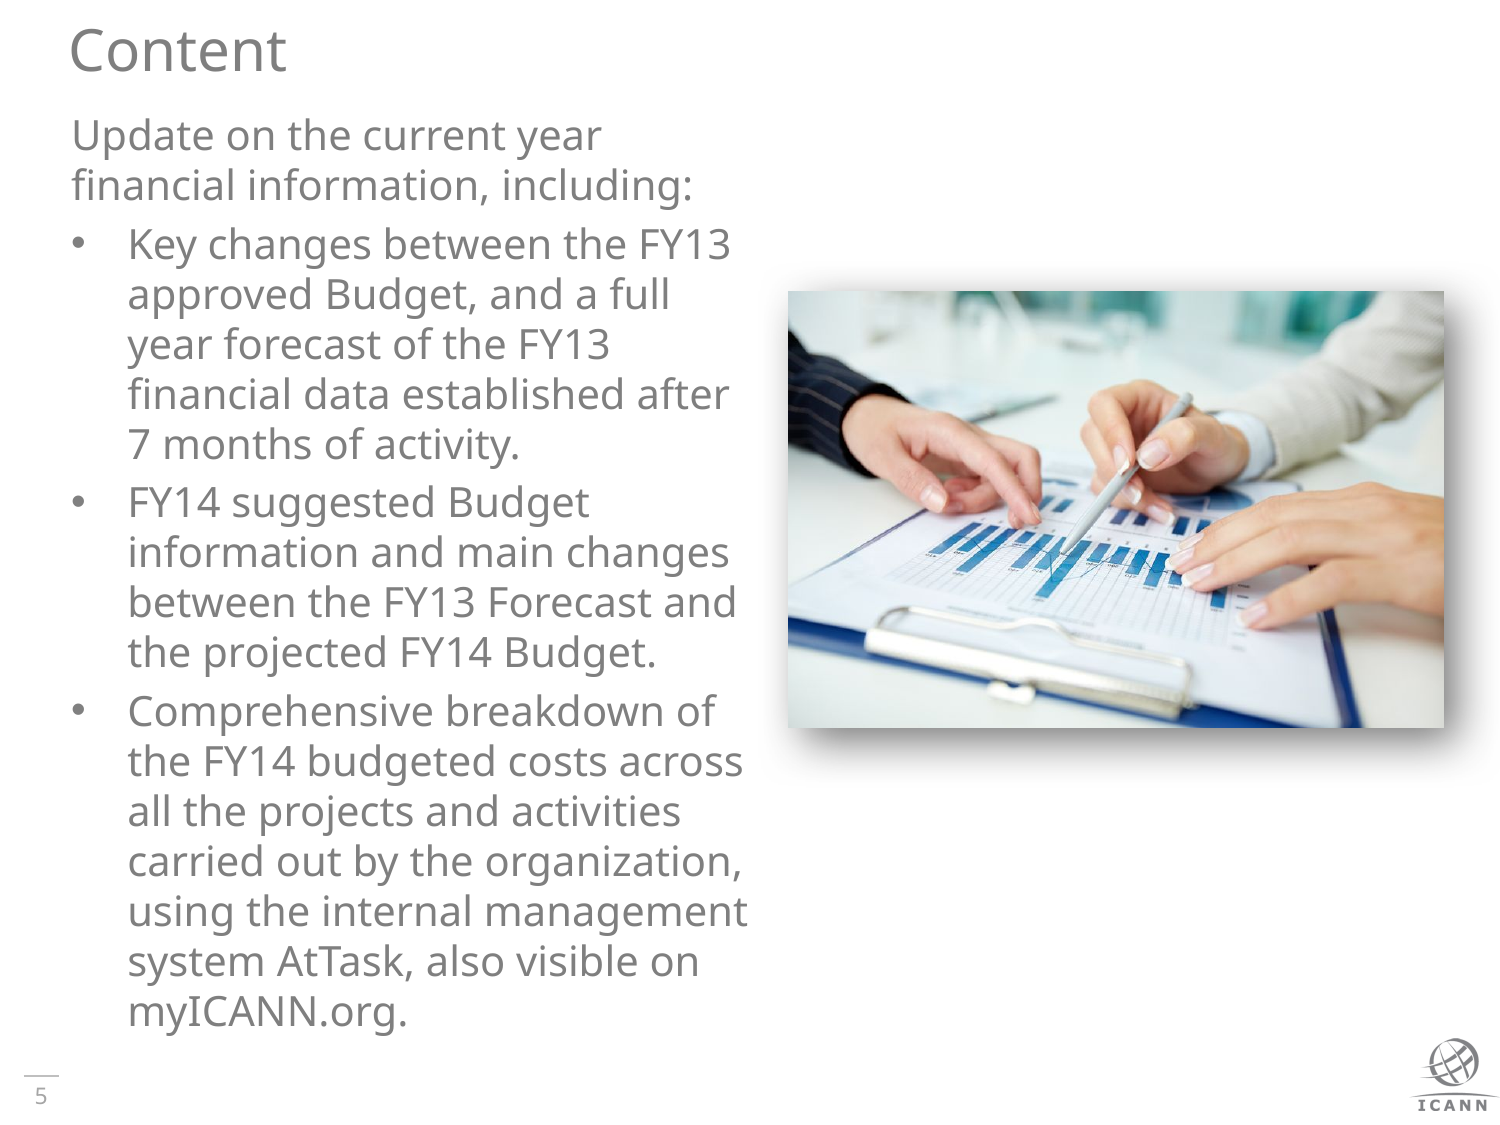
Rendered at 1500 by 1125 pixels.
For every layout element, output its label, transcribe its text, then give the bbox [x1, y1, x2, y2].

picture [1409, 1038, 1500, 1111]
title Content [54, 19, 1471, 116]
list Update on the current year financial information, including: Key changes between the FY13 approved Budget, and a full year forecast of the FY13 financial data established after 7 months of activity. FY14 suggested Budget information and main changes between the FY13 Forecast and the projected FY14 Budget. Comprehensive breakdown of the FY14 budgeted costs across all the projects and activities carried out by the organization, using the internal management system AtTask, also visible on myICANN.org. [56, 116, 774, 1081]
picture [788, 290, 1444, 729]
